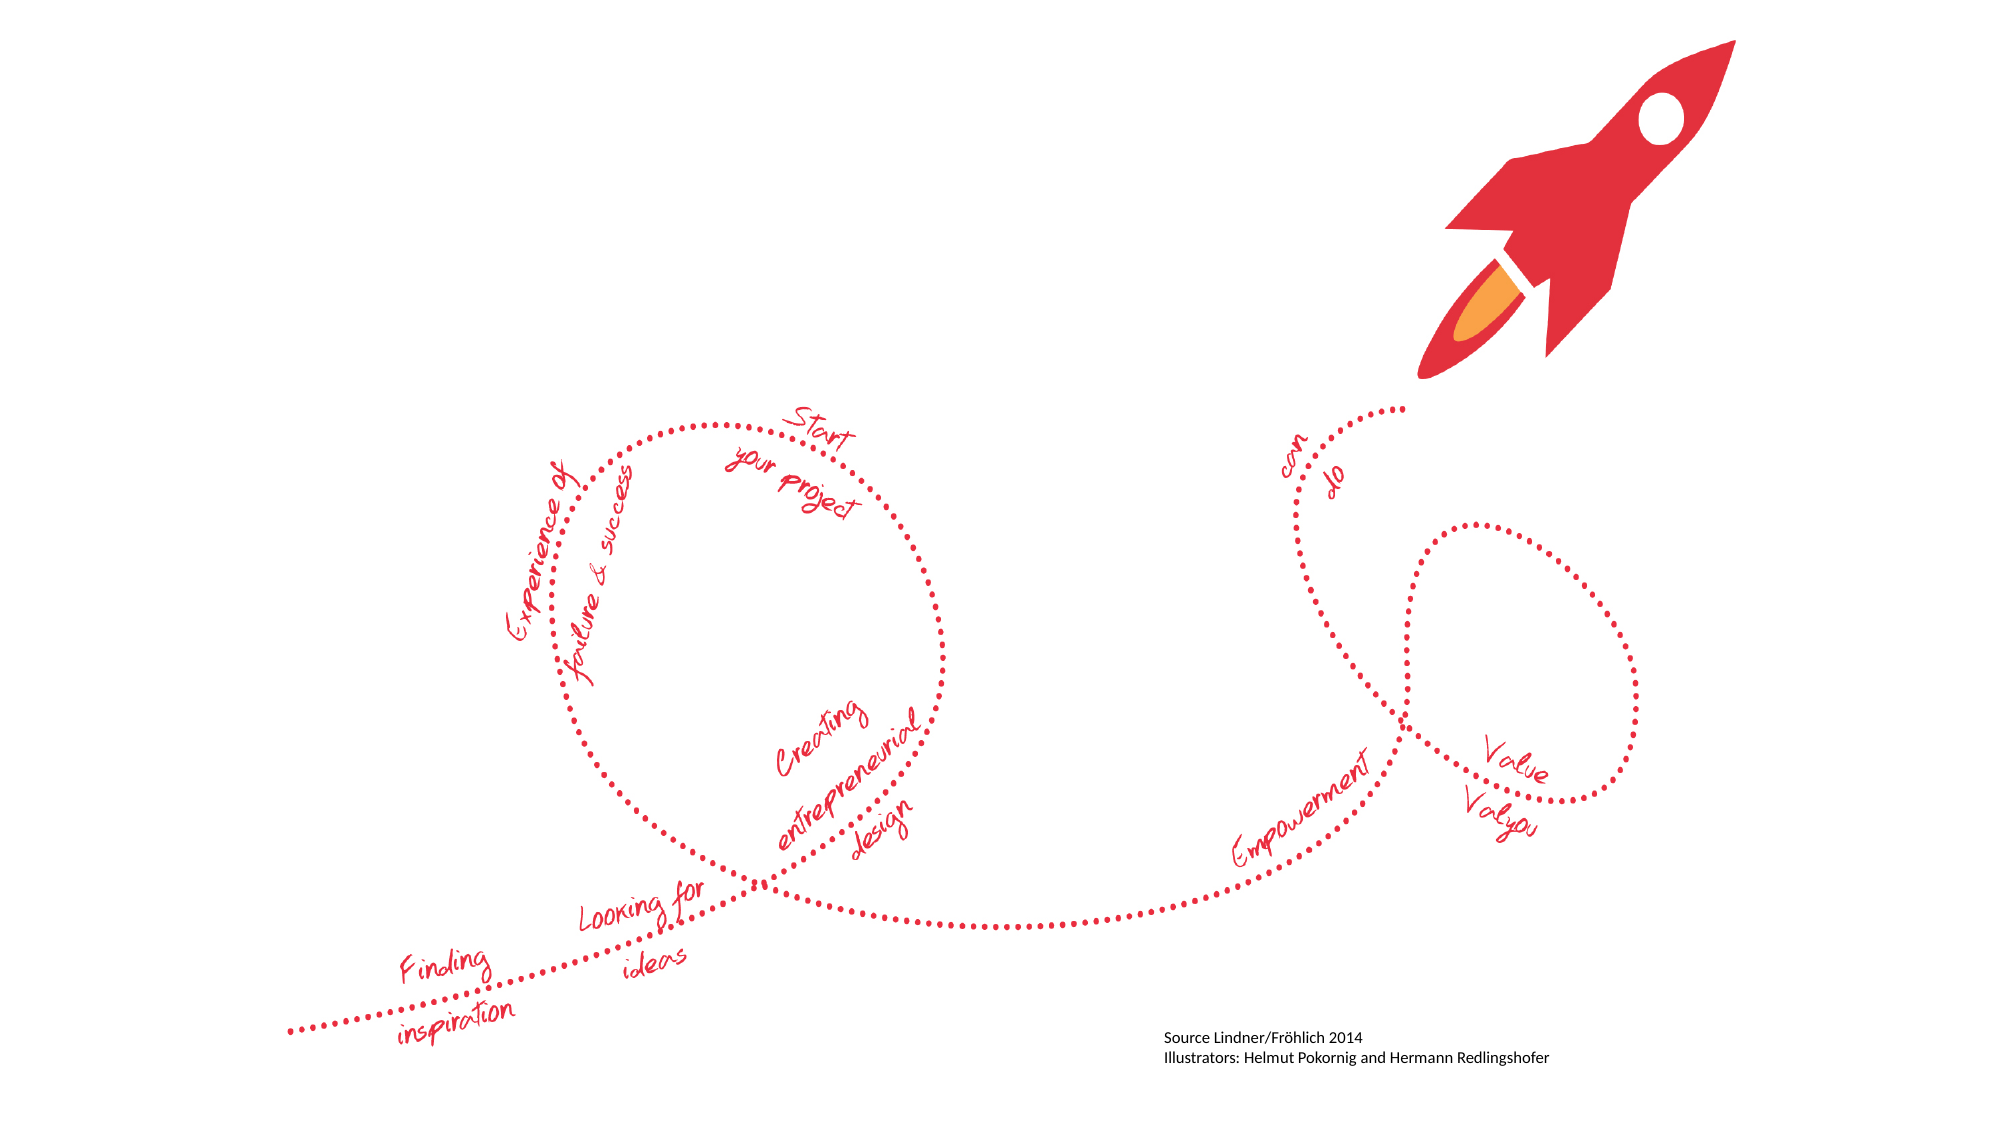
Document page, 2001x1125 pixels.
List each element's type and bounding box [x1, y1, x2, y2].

picture [249, 0, 1784, 1125]
